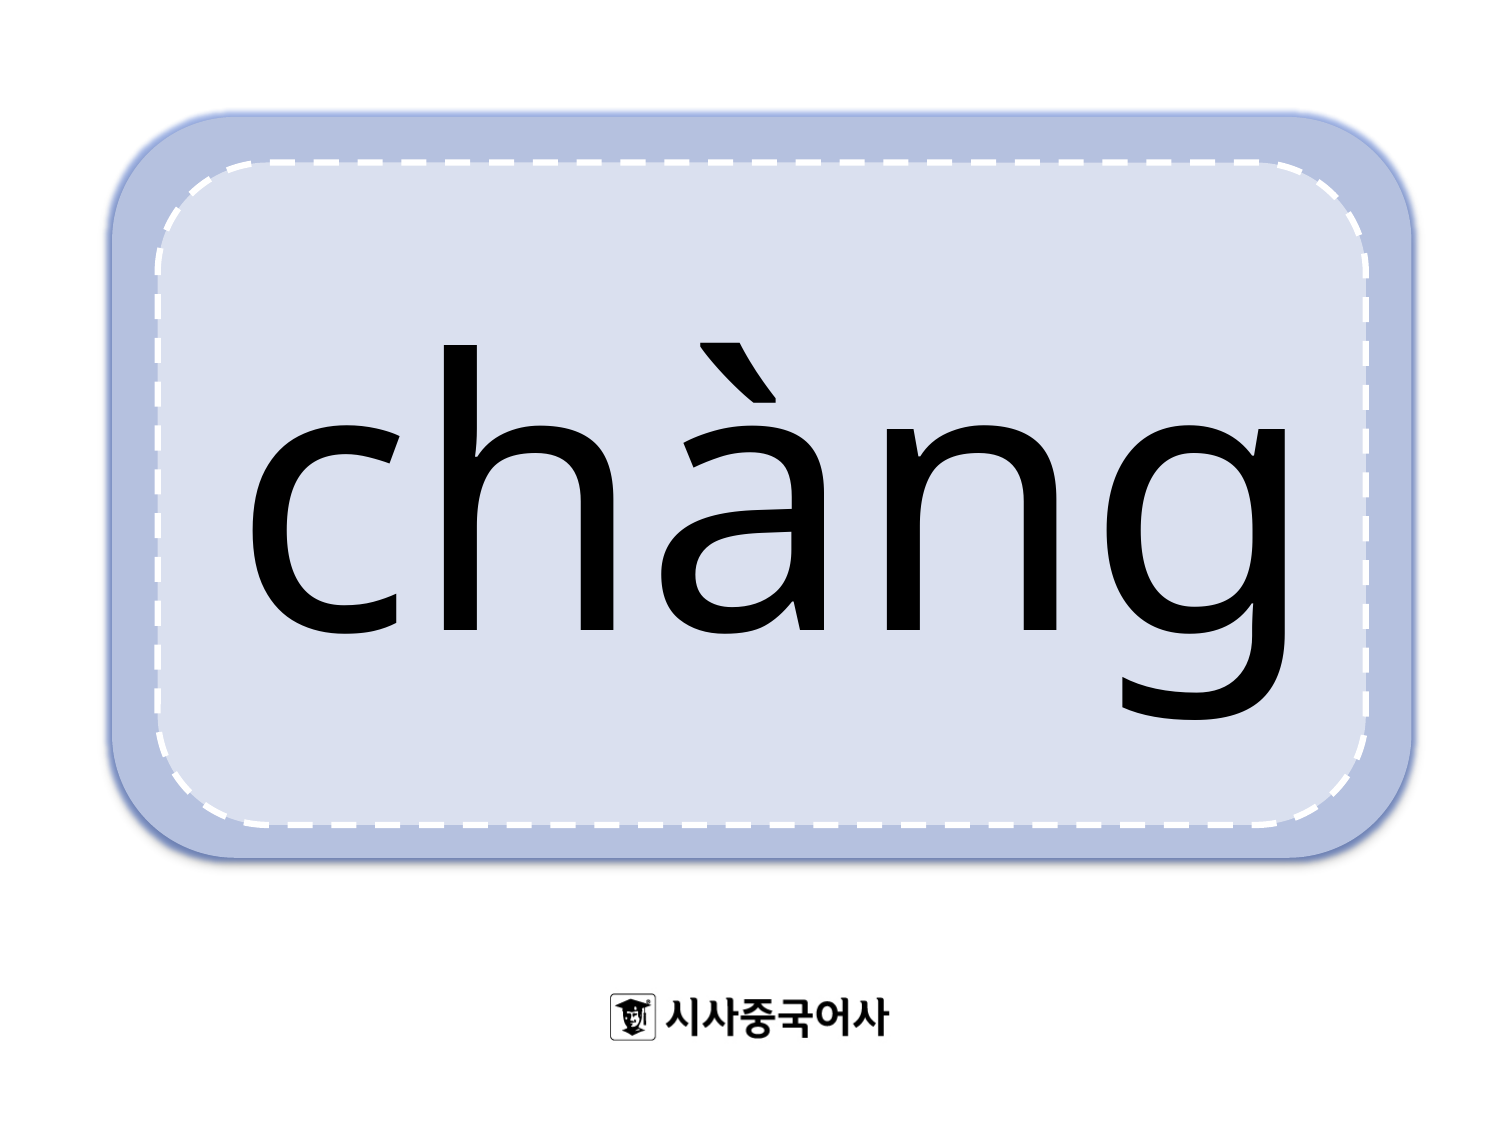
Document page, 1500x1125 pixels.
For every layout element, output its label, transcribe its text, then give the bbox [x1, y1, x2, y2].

text_box chàng [171, 149, 1380, 812]
picture [602, 987, 898, 1047]
